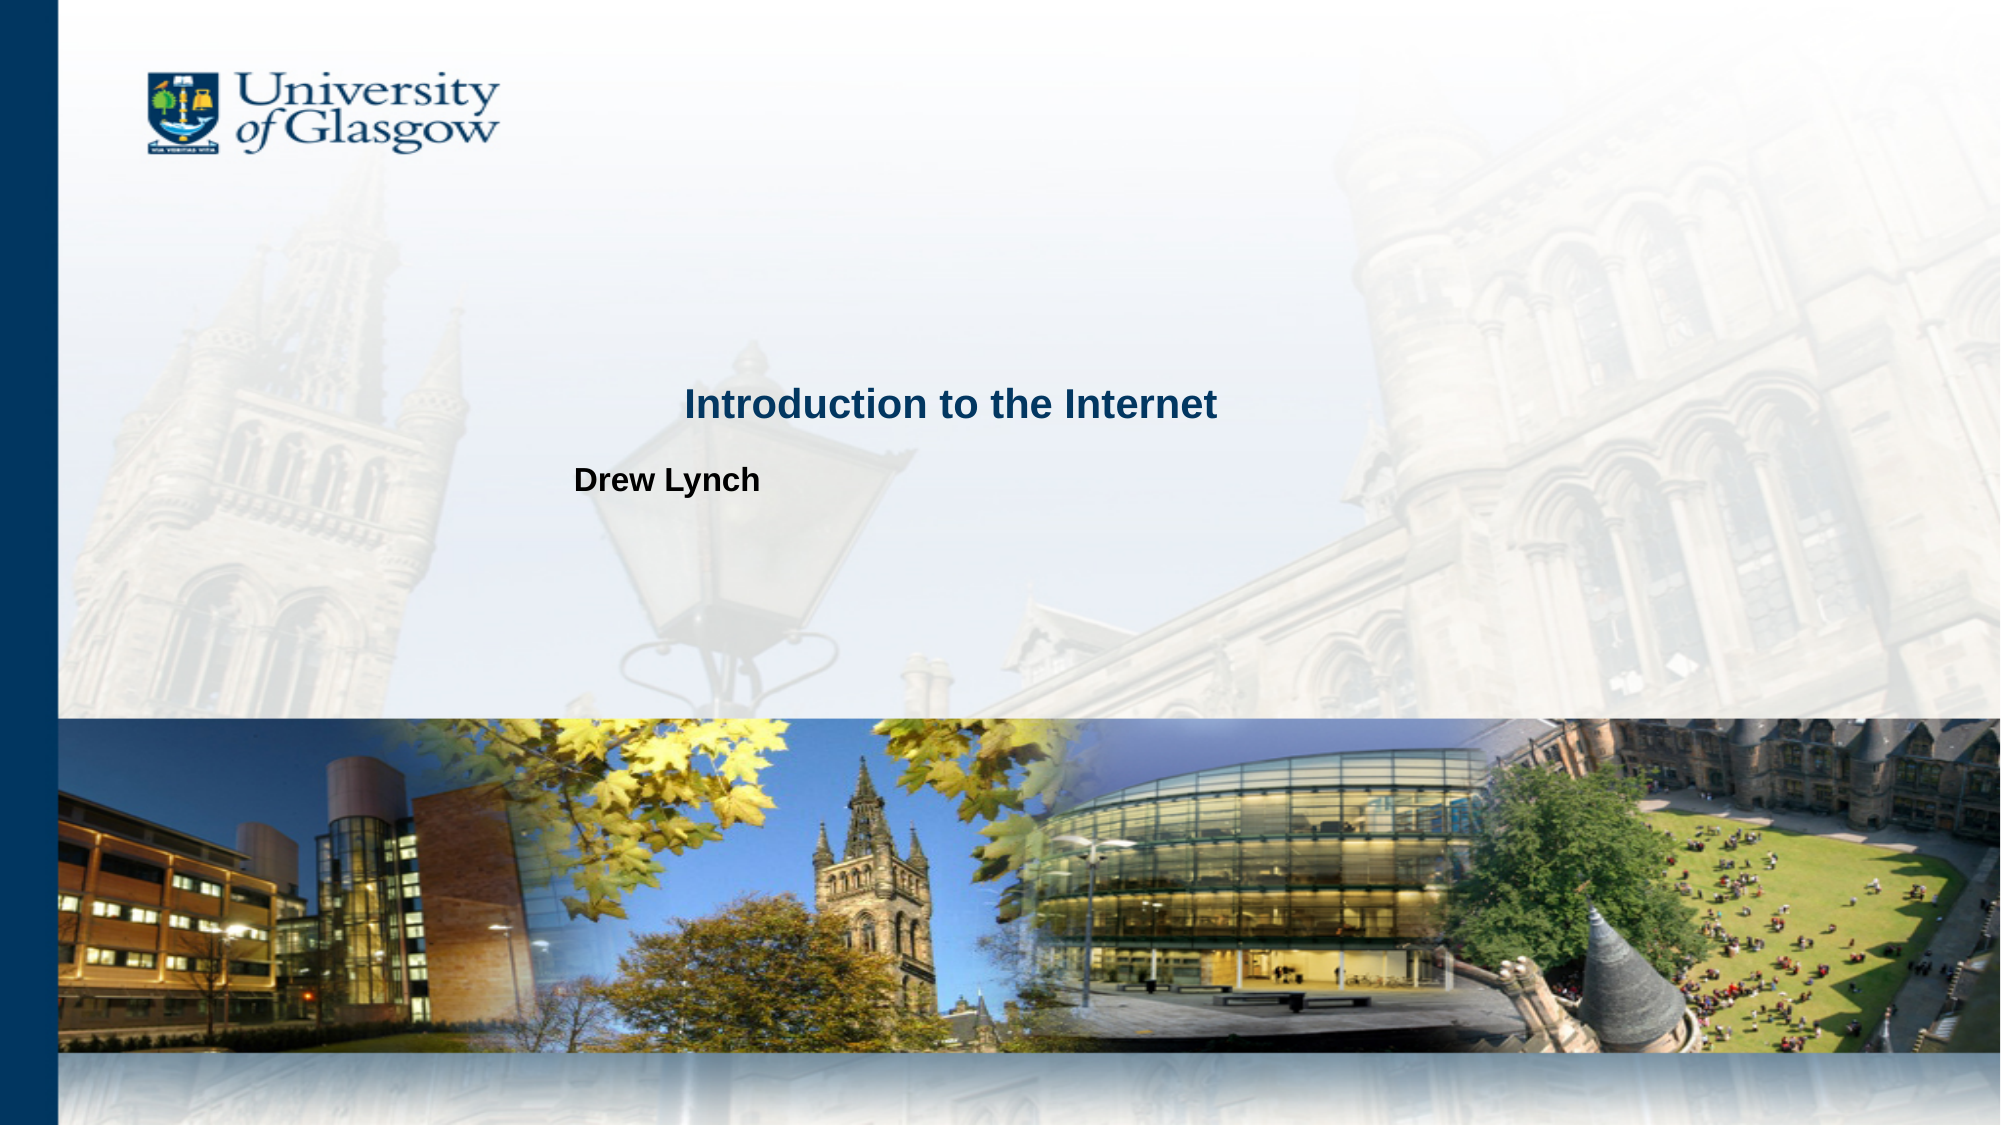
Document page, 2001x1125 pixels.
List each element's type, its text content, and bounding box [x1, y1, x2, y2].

picture [0, 0, 2001, 1125]
subtitle Drew Lynch [559, 451, 1959, 530]
title Introduction to the Internet [669, 362, 1721, 441]
